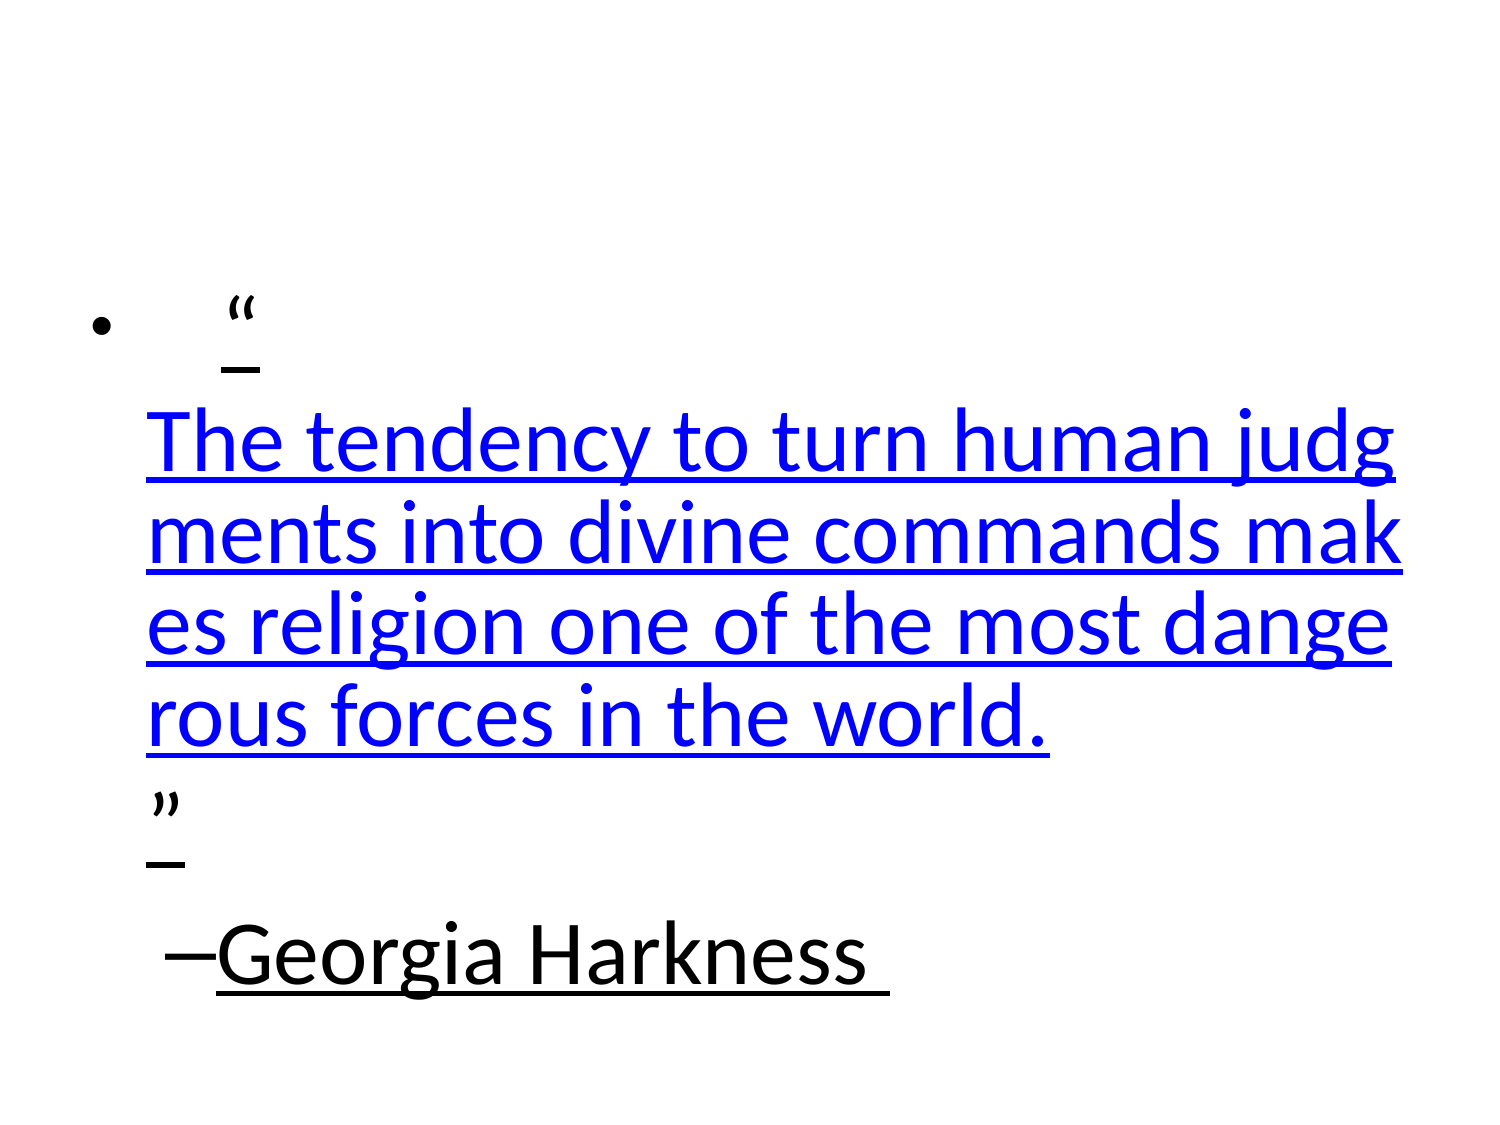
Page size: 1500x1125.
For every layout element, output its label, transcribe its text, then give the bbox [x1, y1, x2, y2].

list “The tendency to turn human judgments into divine commands makes religion one of the most dangerous forces in the world.” Georgia Harkness [75, 262, 1425, 1005]
